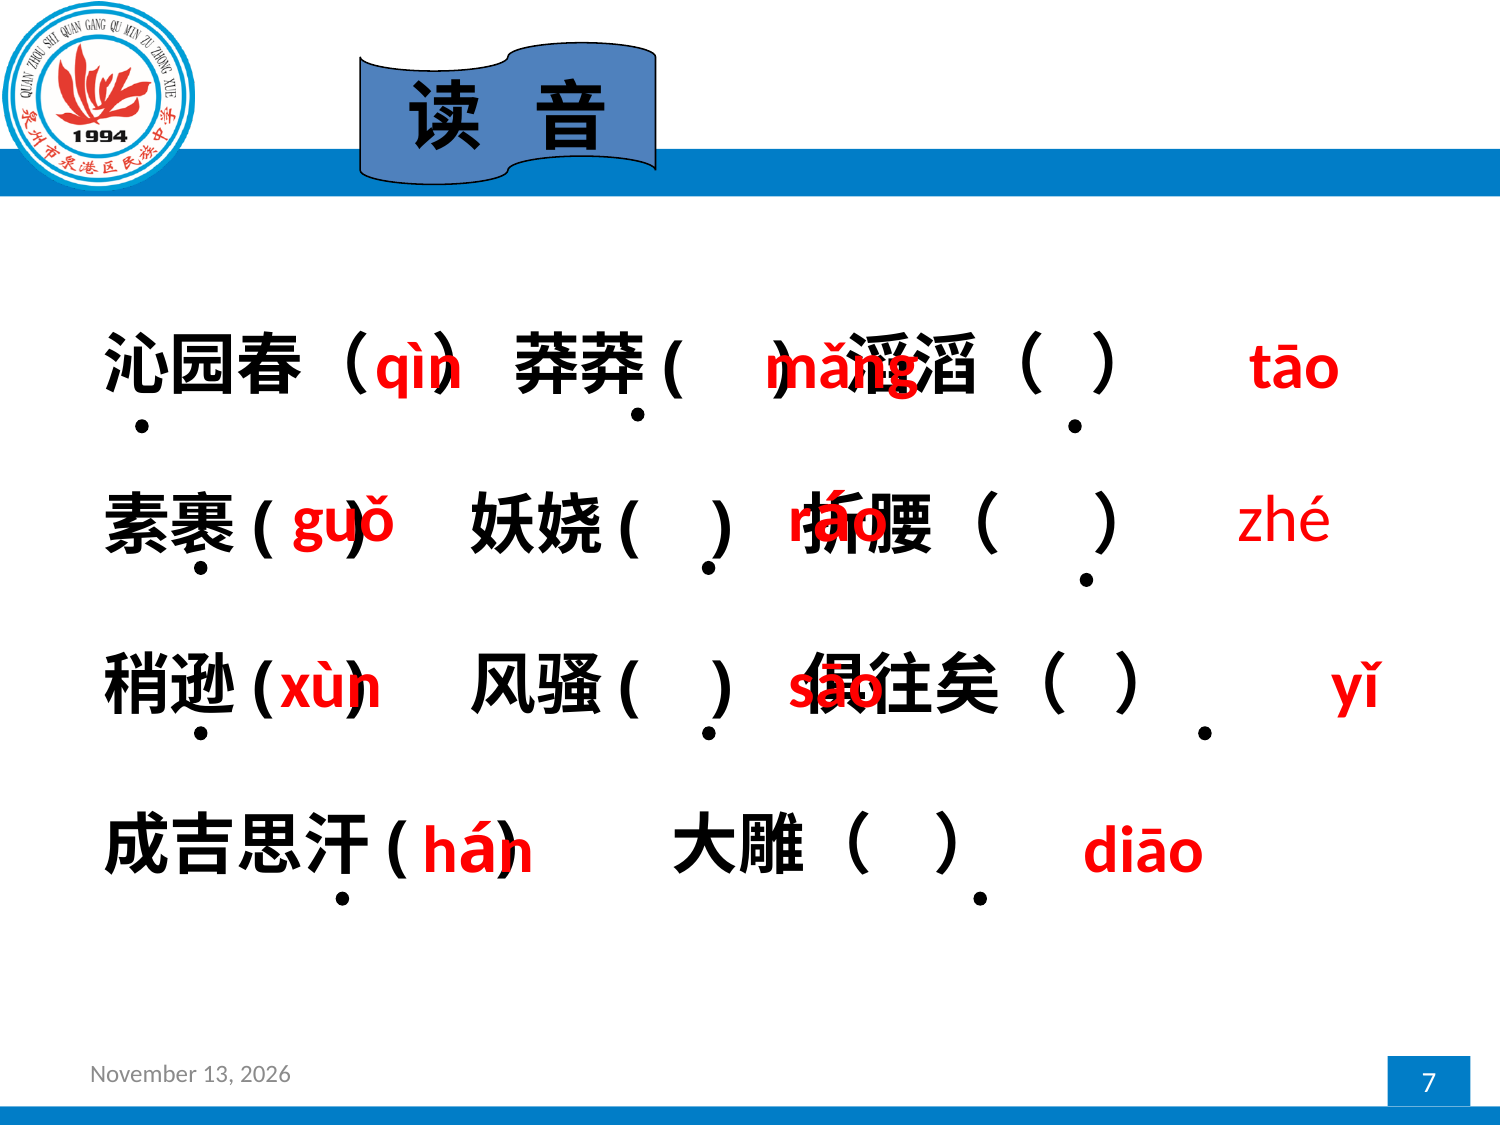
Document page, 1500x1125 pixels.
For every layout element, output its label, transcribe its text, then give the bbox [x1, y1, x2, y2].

text_box zhé [1222, 467, 1400, 563]
text_box [702, 561, 715, 575]
picture [2, 1, 88, 86]
text_box yǐ [1316, 633, 1442, 728]
text_box diāo [1068, 798, 1270, 894]
text_box qìn [360, 314, 538, 409]
text_box sāo [773, 633, 951, 728]
text_box [1069, 420, 1082, 433]
text_box [135, 420, 148, 433]
text_box xùn [265, 633, 443, 728]
text_box [702, 727, 715, 740]
text_box guǒ [277, 467, 455, 563]
text_box [631, 408, 644, 421]
picture [110, 1, 195, 79]
text_box [194, 727, 207, 740]
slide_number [75, 1042, 425, 1103]
picture [9, 6, 189, 186]
text_box 读 音 [360, 42, 656, 185]
text_box [974, 892, 987, 905]
text_box [1080, 573, 1093, 587]
text_box mǎng [750, 314, 975, 409]
text_box [336, 892, 349, 905]
text_box [1198, 727, 1211, 740]
picture [2, 107, 78, 191]
text_box [194, 561, 207, 575]
text_box tāo [1234, 314, 1376, 409]
text_box 沁园春（ ） 莽莽( ) 滔滔（ ） 素裹( ) 妖娆( ) 折腰（ ） 稍逊( ) 风骚( ) 俱往矣（ ） 成吉思汗( ) 大雕（ ） [88, 314, 1459, 889]
picture [120, 114, 195, 191]
text_box ráo [773, 467, 951, 563]
text_box hán [407, 798, 561, 894]
